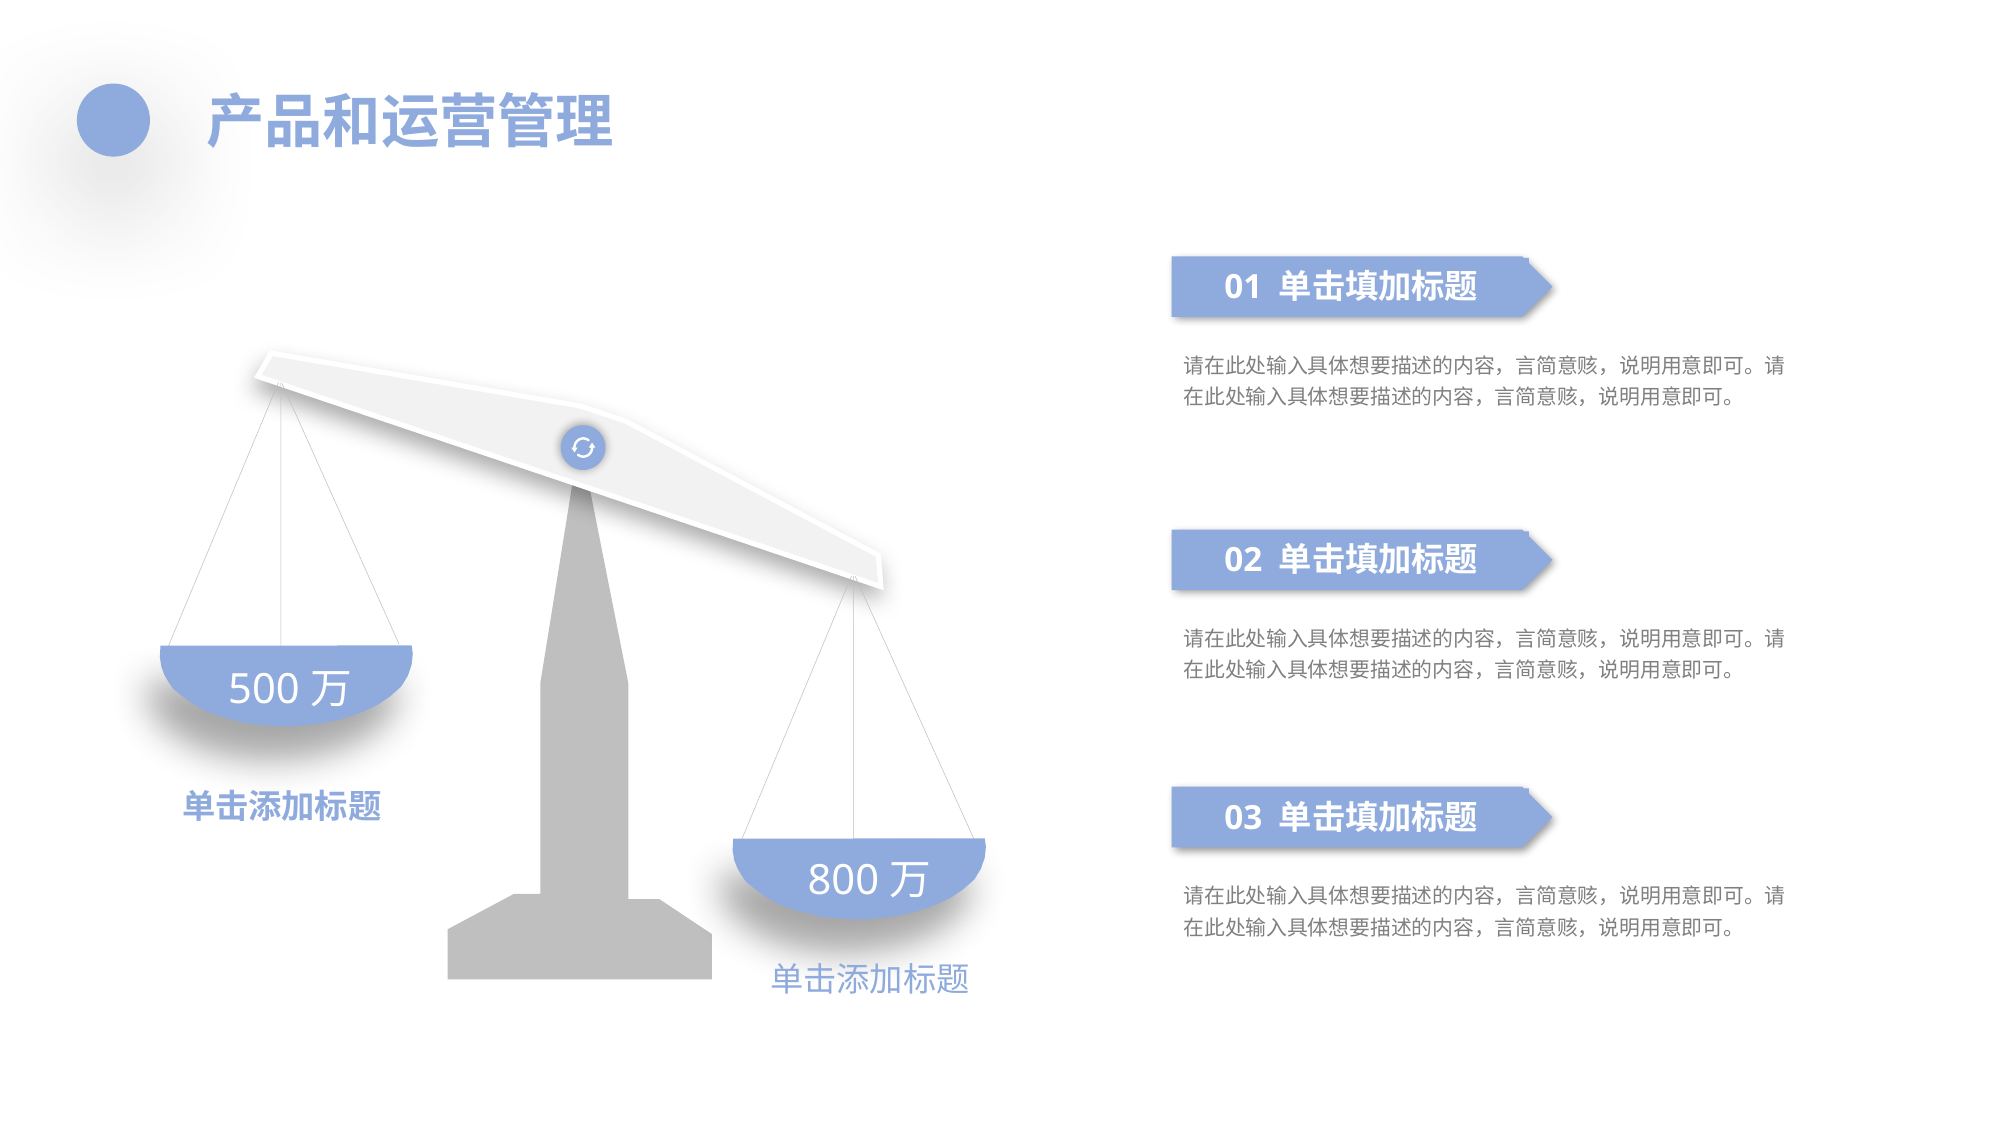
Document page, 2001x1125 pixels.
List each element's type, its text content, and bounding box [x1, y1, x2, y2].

text_box [447, 920, 712, 980]
text_box 产品和运营管理 [191, 77, 726, 162]
text_box [75, 82, 152, 158]
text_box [1171, 256, 1553, 317]
text_box 请在此处输入具体想要描述的内容，言简意赅，说明用意即可。请在此处输入具体想要描述的内容，言简意赅，说明用意即可。 [1171, 870, 1811, 977]
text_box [159, 353, 986, 920]
text_box 单击添加标题 [755, 951, 985, 1006]
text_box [1171, 786, 1553, 848]
text_box 请在此处输入具体想要描述的内容，言简意赅，说明用意即可。请在此处输入具体想要描述的内容，言简意赅，说明用意即可。 [1171, 613, 1811, 720]
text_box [1171, 529, 1553, 591]
text_box 请在此处输入具体想要描述的内容，言简意赅，说明用意即可。请在此处输入具体想要描述的内容，言简意赅，说明用意即可。 [1171, 340, 1811, 446]
